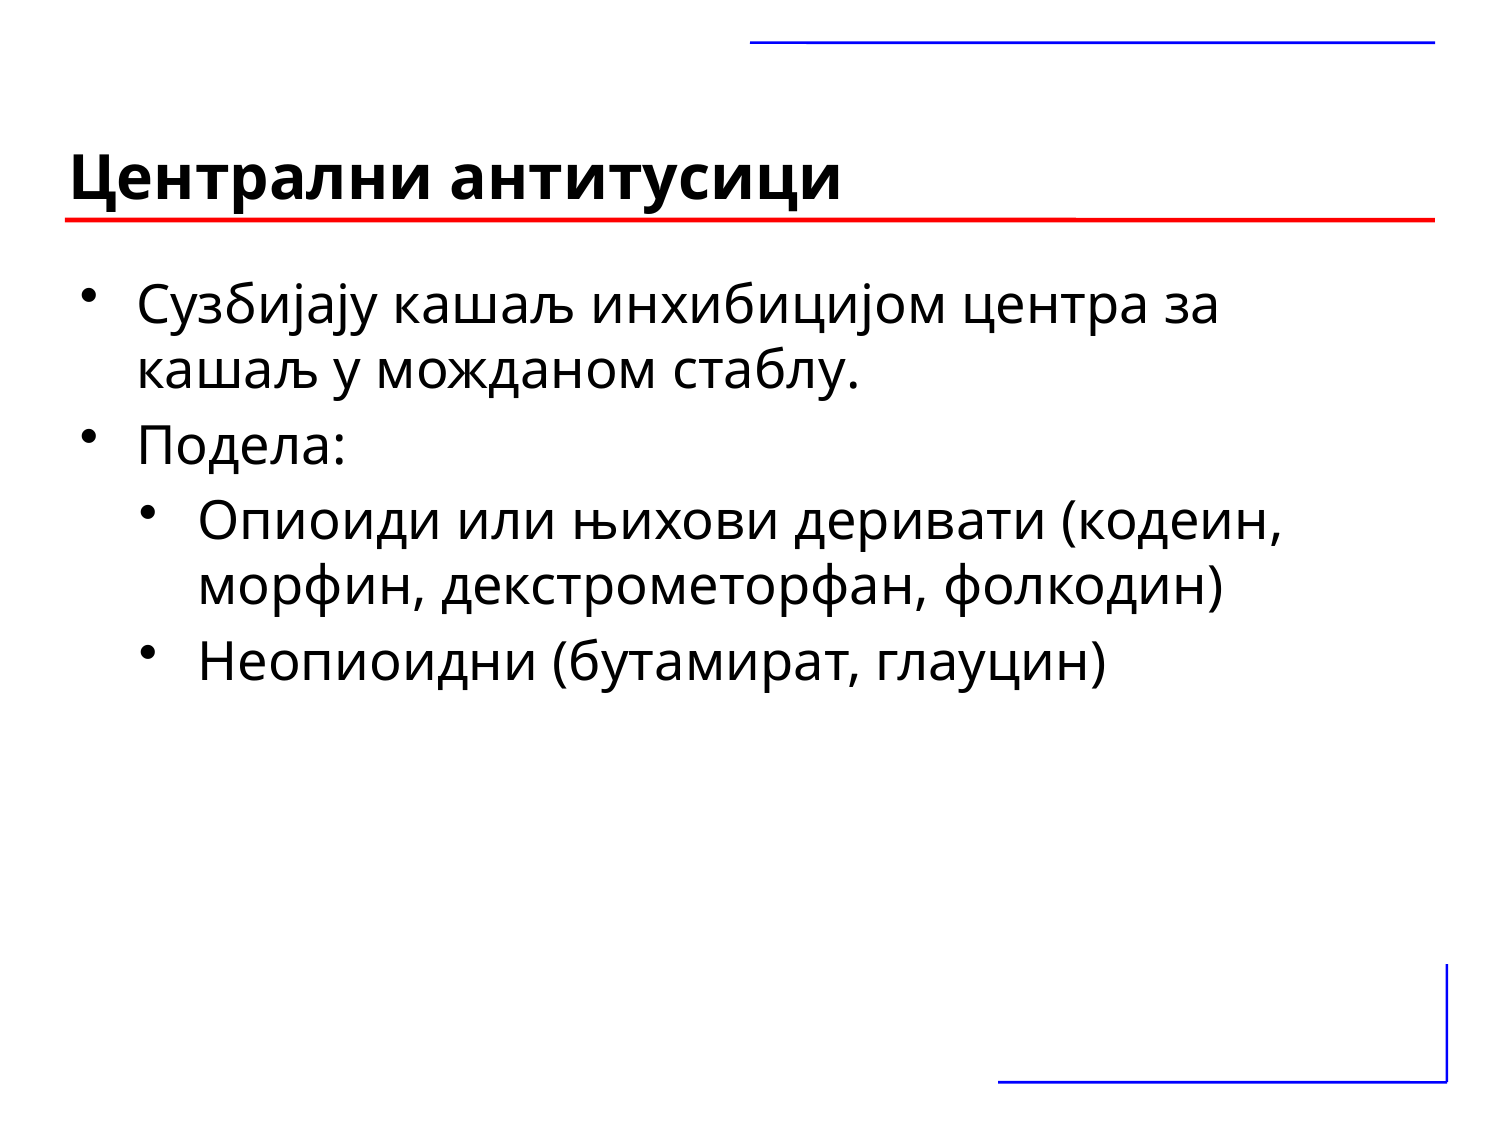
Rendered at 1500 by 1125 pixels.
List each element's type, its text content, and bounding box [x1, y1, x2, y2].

title Централни антитусици [52, 6, 1402, 220]
list Сузбијају кашаљ инхибицијом центра за кашаљ у можданом стаблу. Подела: Опиоиди или њихови деривати (кодеин, морфин, декстрометорфан, фолкодин) Неопиоидни (бутамират, глауцин) [64, 261, 1416, 988]
